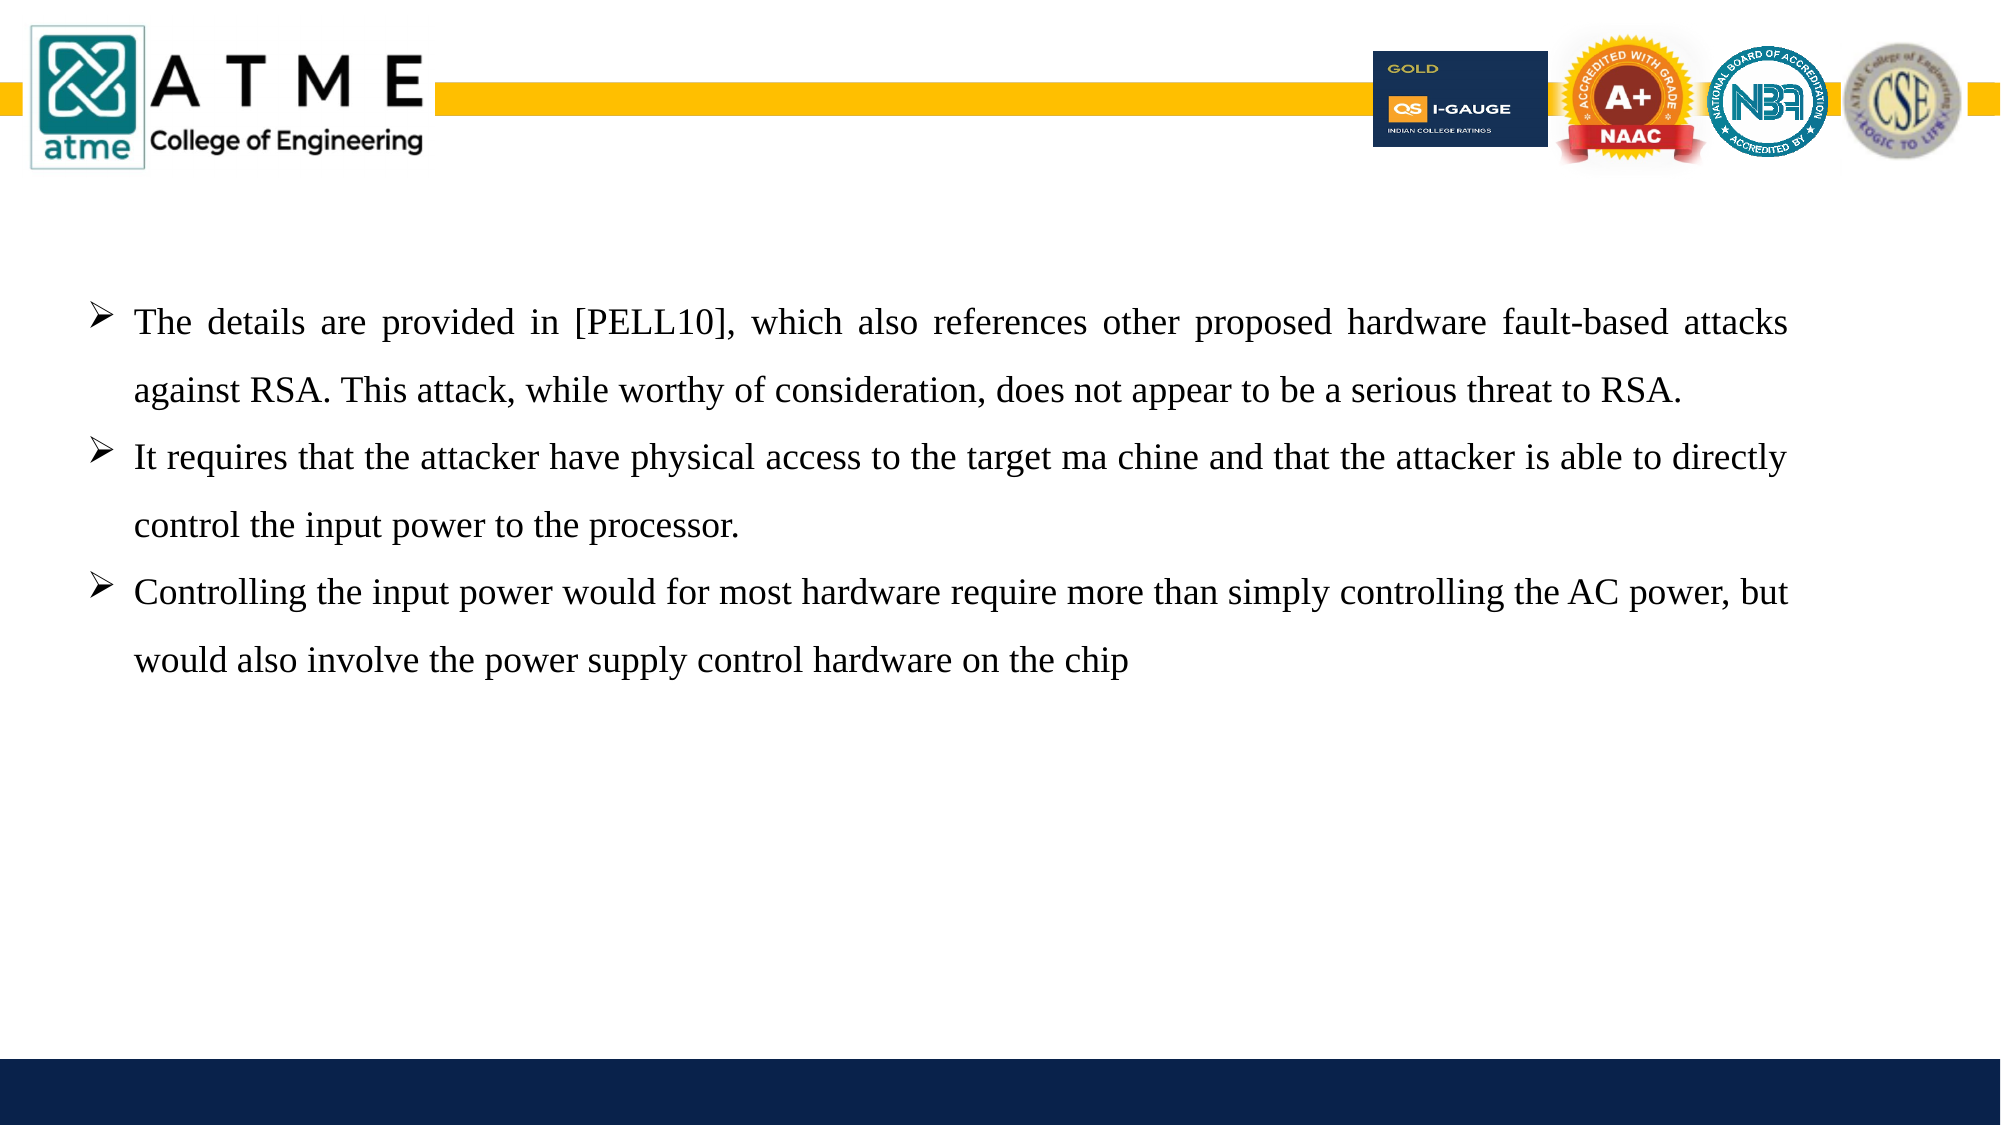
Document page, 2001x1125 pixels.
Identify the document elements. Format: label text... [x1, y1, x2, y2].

picture [0, 1059, 2001, 1125]
picture [22, 15, 435, 178]
picture [1373, 20, 1828, 180]
picture [1840, 26, 1968, 176]
text_box The details are provided in [PELL10], which also references other proposed hardware fault-based attacks against RSA. This attack, while worthy of consideration, does not appear to be a serious threat to RSA. It requires that the attacker have physical access to the target ma chine and that the attacker is able to directly control the input power to the processor. Controlling the input power would for most hardware require more than simply controlling the AC power, but would also involve the power supply control hardware on the chip [72, 222, 1806, 687]
